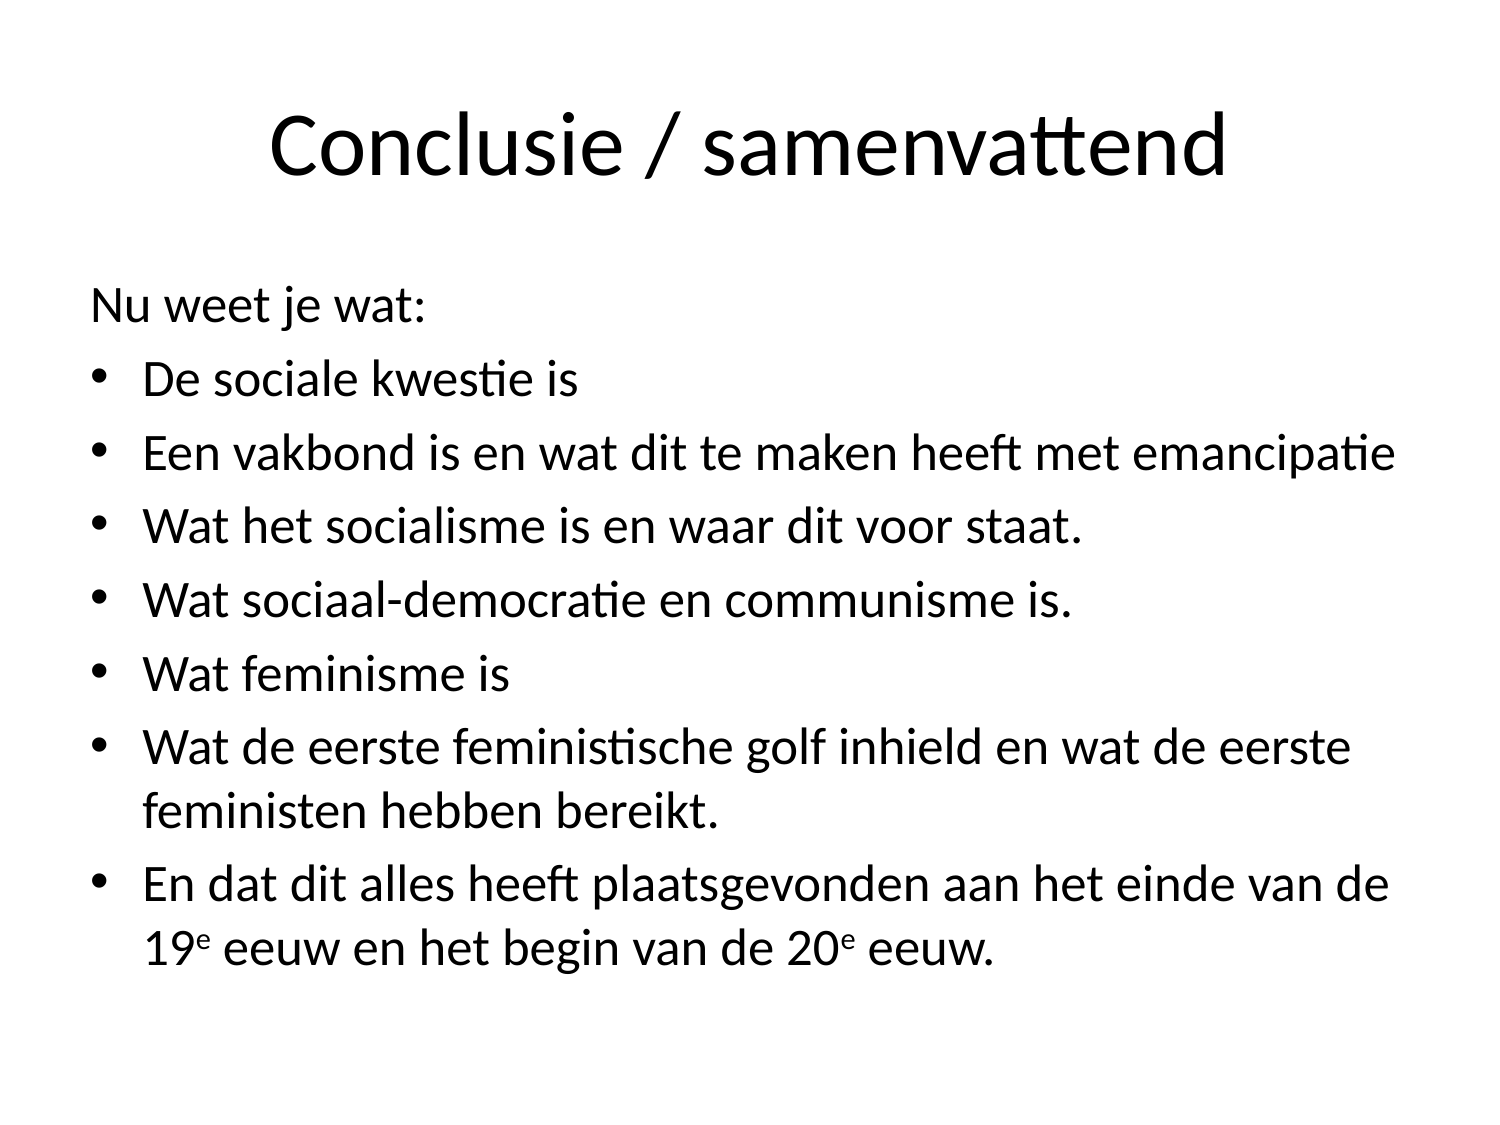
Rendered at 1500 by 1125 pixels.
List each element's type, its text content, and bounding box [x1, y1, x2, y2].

title Conclusie / samenvattend [75, 45, 1425, 233]
list Nu weet je wat: De sociale kwestie is Een vakbond is en wat dit te maken heeft met emancipatie Wat het socialisme is en waar dit voor staat. Wat sociaal-democratie en communisme is. Wat feminisme is Wat de eerste feministische golf inhield en wat de eerste feministen hebben bereikt. En dat dit alles heeft plaatsgevonden aan het einde van de 19e eeuw en het begin van de 20e eeuw. [75, 262, 1425, 1005]
